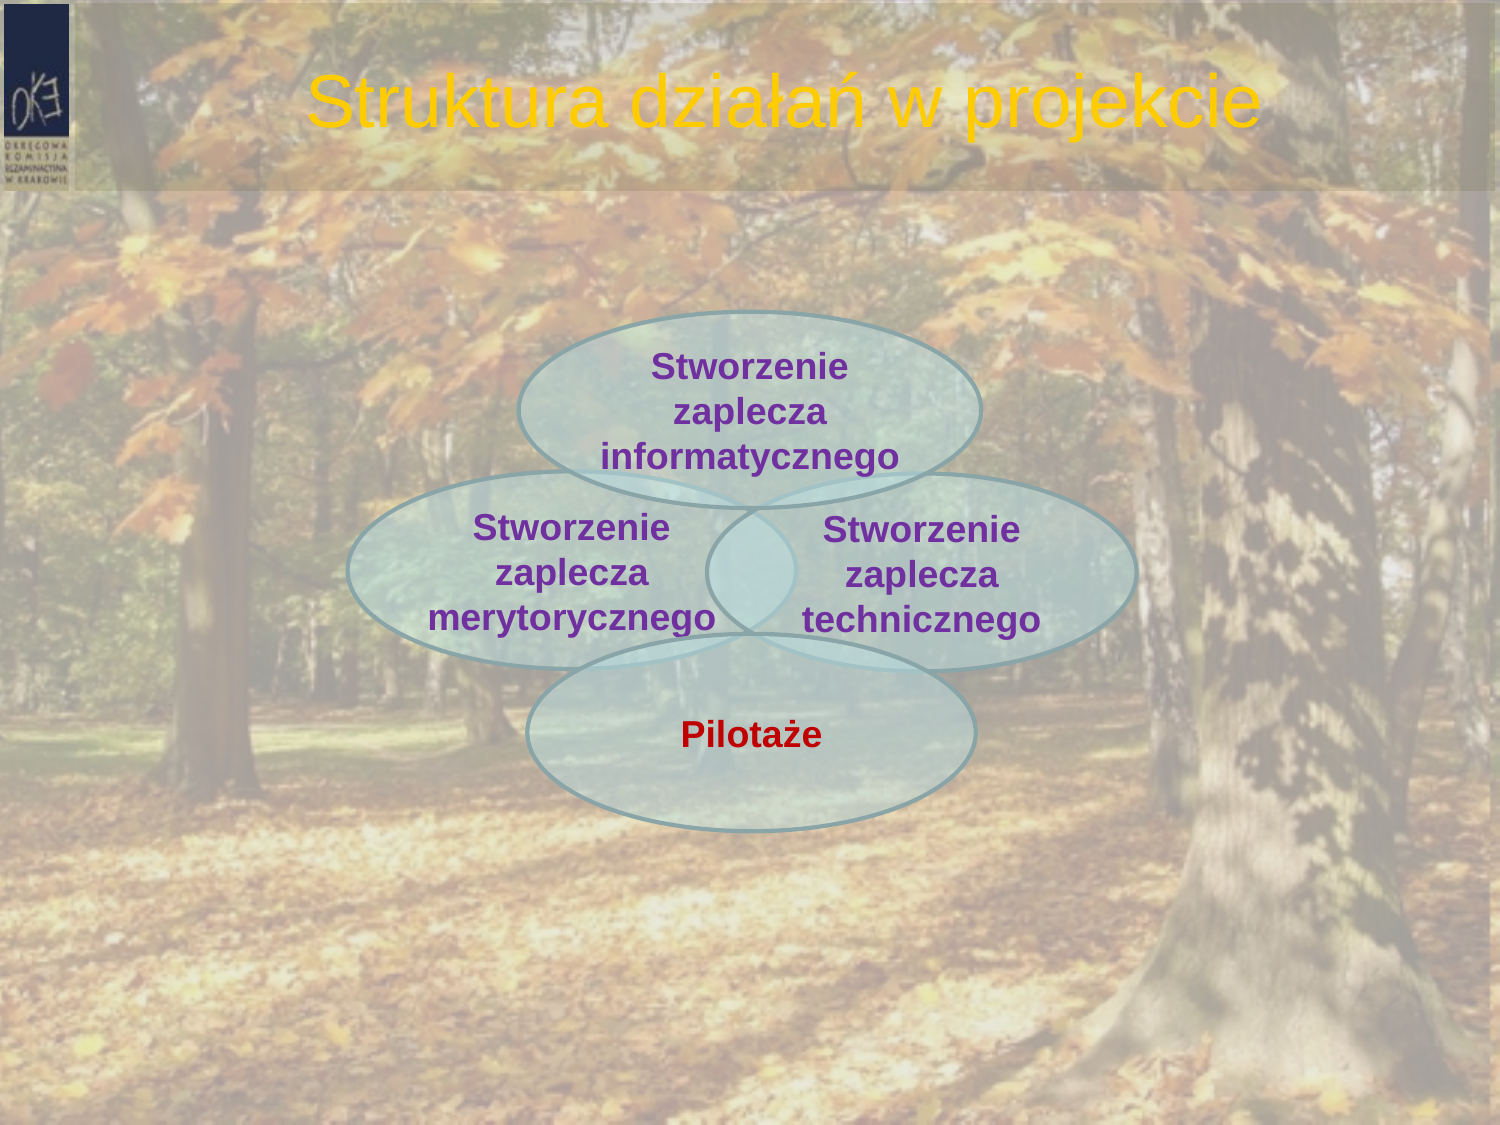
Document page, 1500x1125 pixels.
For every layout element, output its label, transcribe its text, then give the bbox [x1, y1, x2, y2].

text_box Stworzenie zaplecza merytorycznego [345, 469, 747, 672]
text_box Stworzenie zaplecza technicznego [704, 471, 1139, 674]
text_box Pilotaże [525, 631, 978, 834]
text_box Stworzenie zaplecza informatycznego [516, 309, 984, 511]
title Struktura działań w projekcie [74, 3, 1495, 192]
